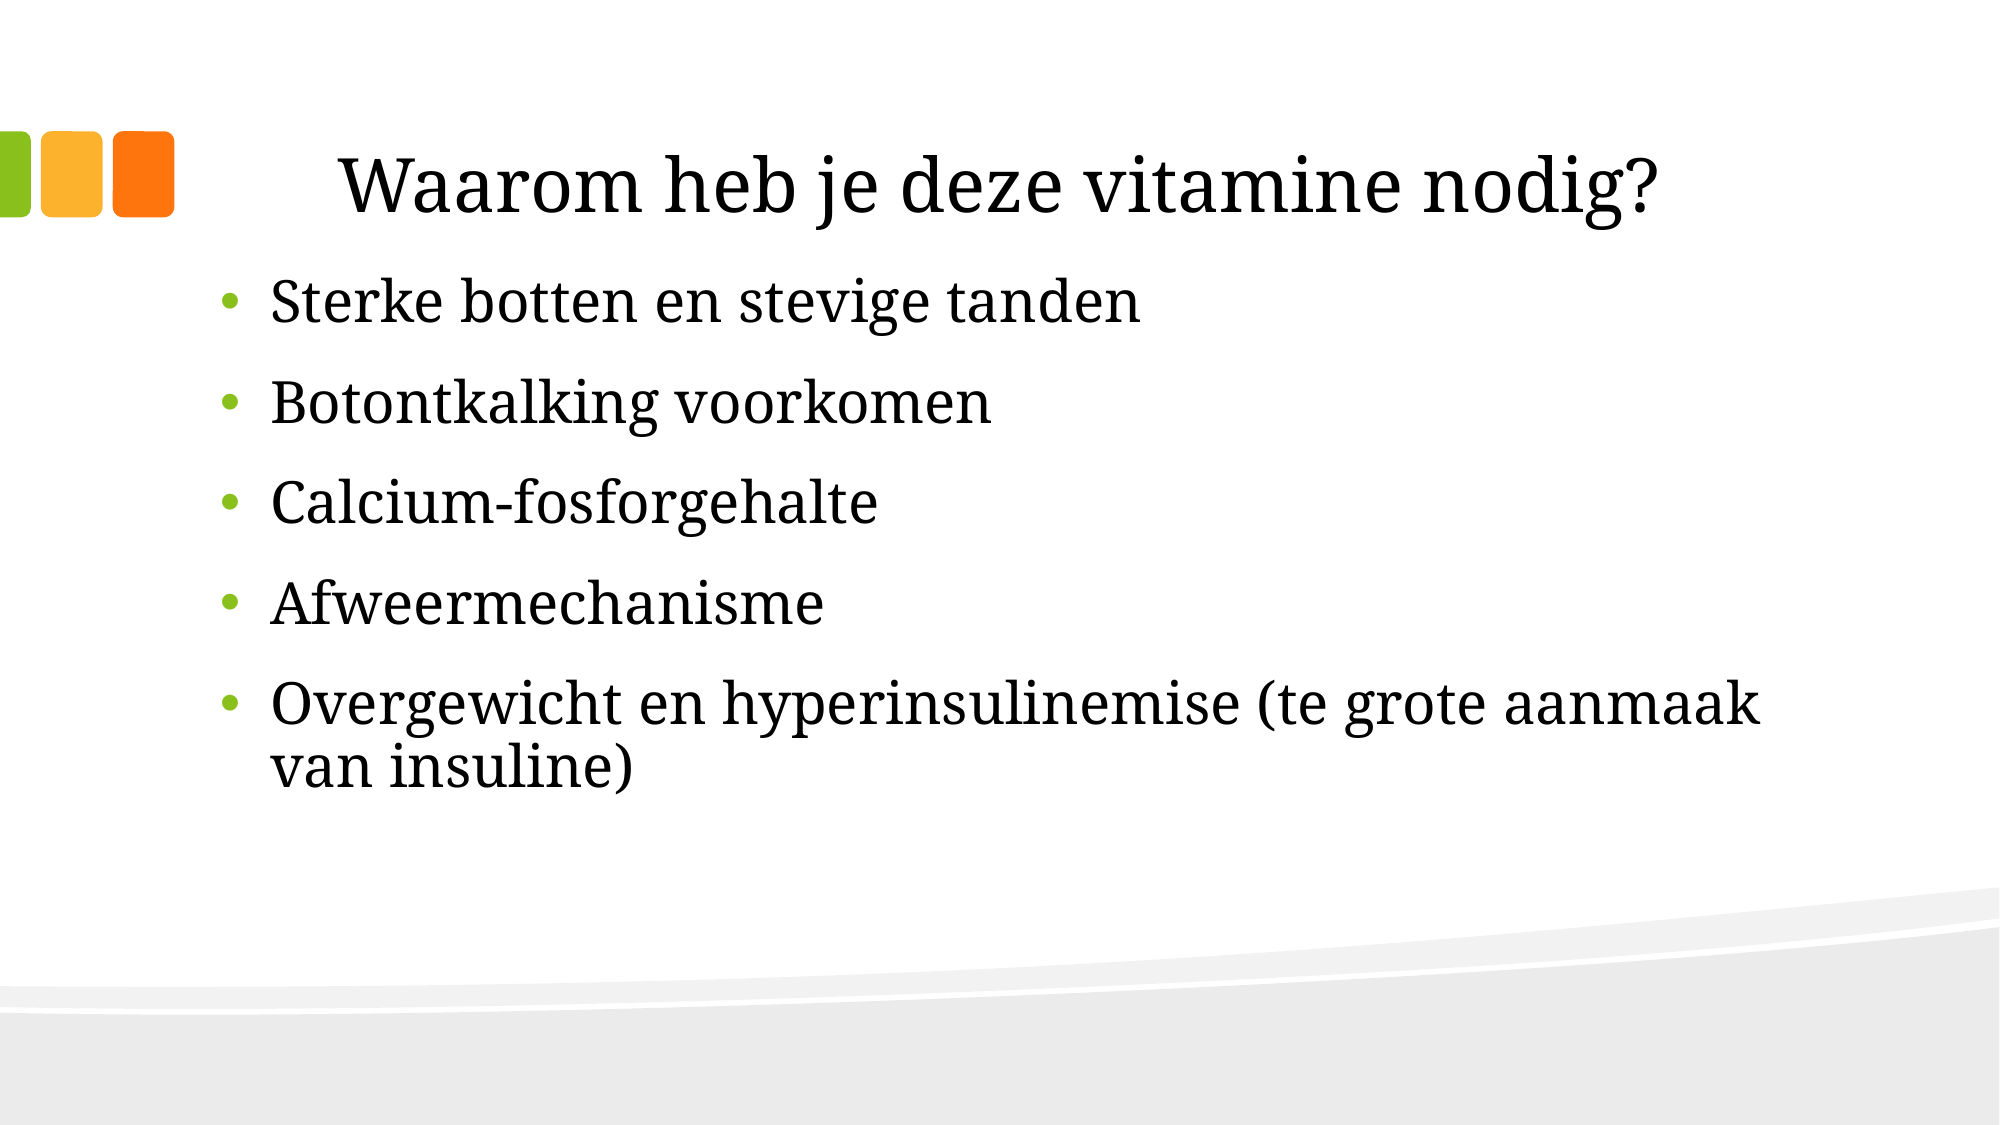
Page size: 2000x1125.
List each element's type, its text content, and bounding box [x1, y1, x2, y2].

list Sterke botten en stevige tanden Botontkalking voorkomen Calcium-fosforgehalte Afweermechanisme Overgewicht en hyperinsulinemise (te grote aanmaak van insuline) [199, 262, 1800, 1013]
title Waarom heb je deze vitamine nodig? [199, 24, 1800, 238]
